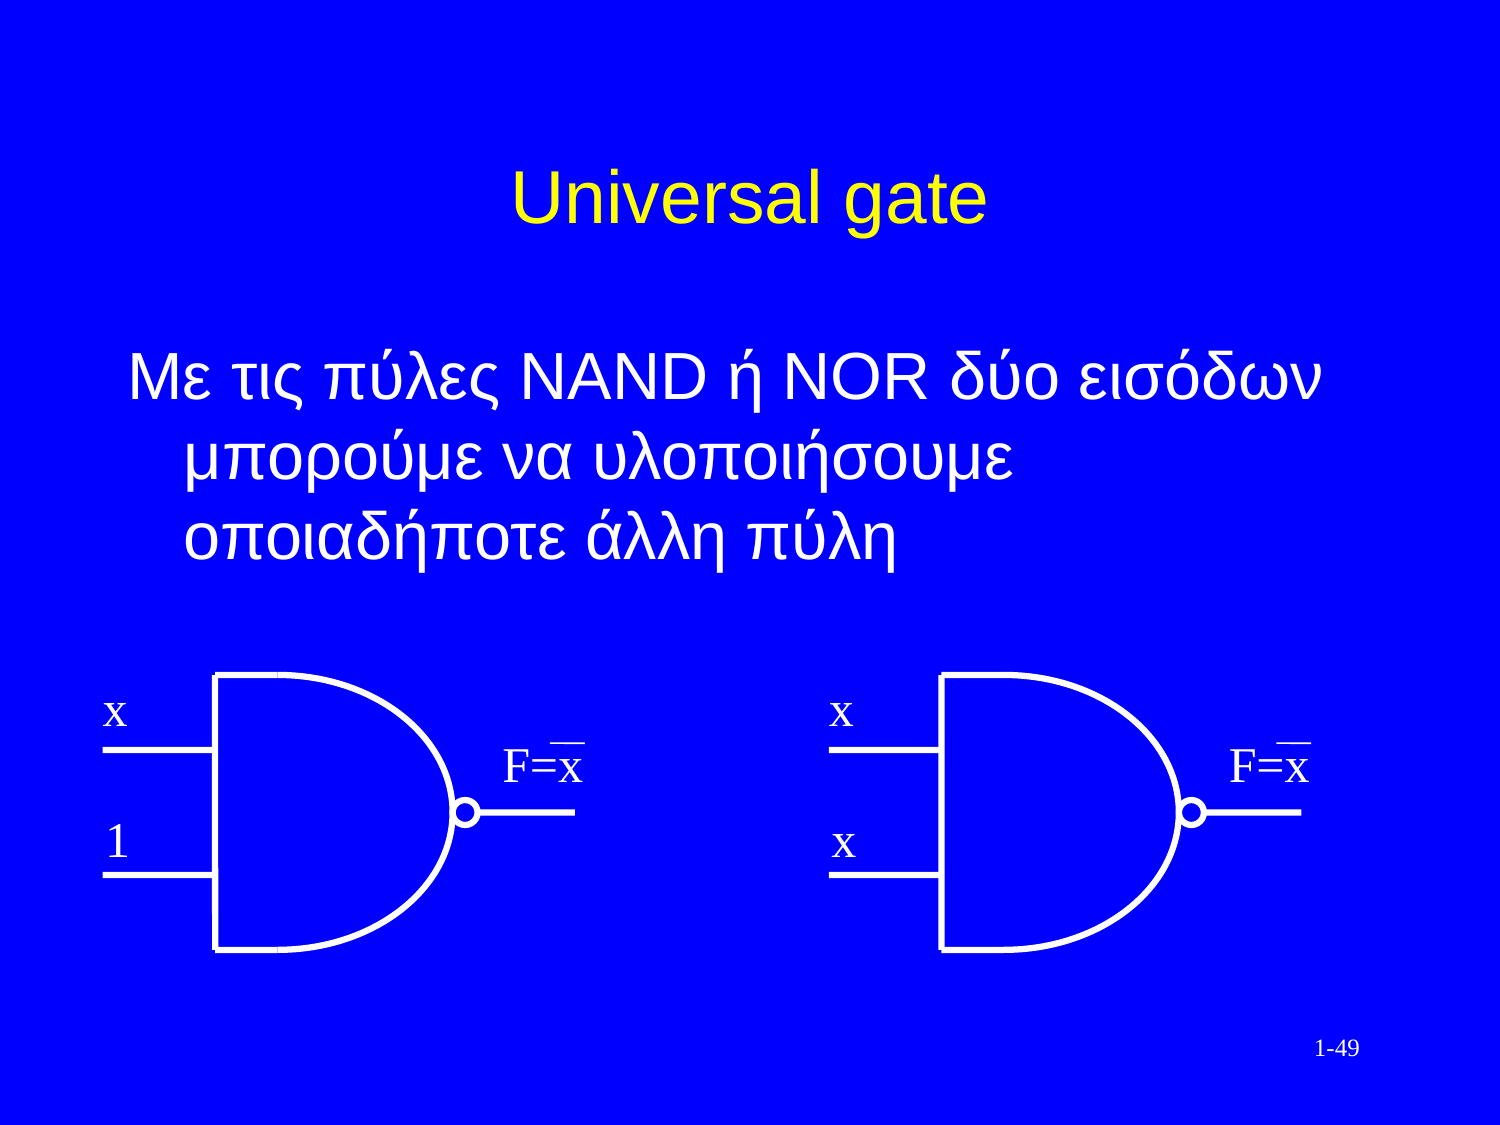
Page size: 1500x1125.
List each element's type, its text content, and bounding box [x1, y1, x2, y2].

text_box [452, 800, 478, 826]
text_box [277, 812, 453, 950]
text_box [1003, 674, 1179, 812]
text_box F=x [487, 724, 599, 800]
text_box [1003, 812, 1179, 950]
text_box 1 [90, 799, 146, 875]
text_box x [814, 669, 869, 744]
text_box F=x [1213, 724, 1325, 800]
text_box [277, 674, 453, 812]
text_box [1178, 800, 1204, 826]
title Universal gate [112, 99, 1388, 288]
text_box x [816, 799, 872, 875]
text_box x [87, 669, 143, 744]
list Με τις πύλες NAND ή NOR δύο εισόδων μπορούμε να υλοποιήσουμε οποιαδήποτε άλλη πύλη [112, 324, 1388, 1001]
